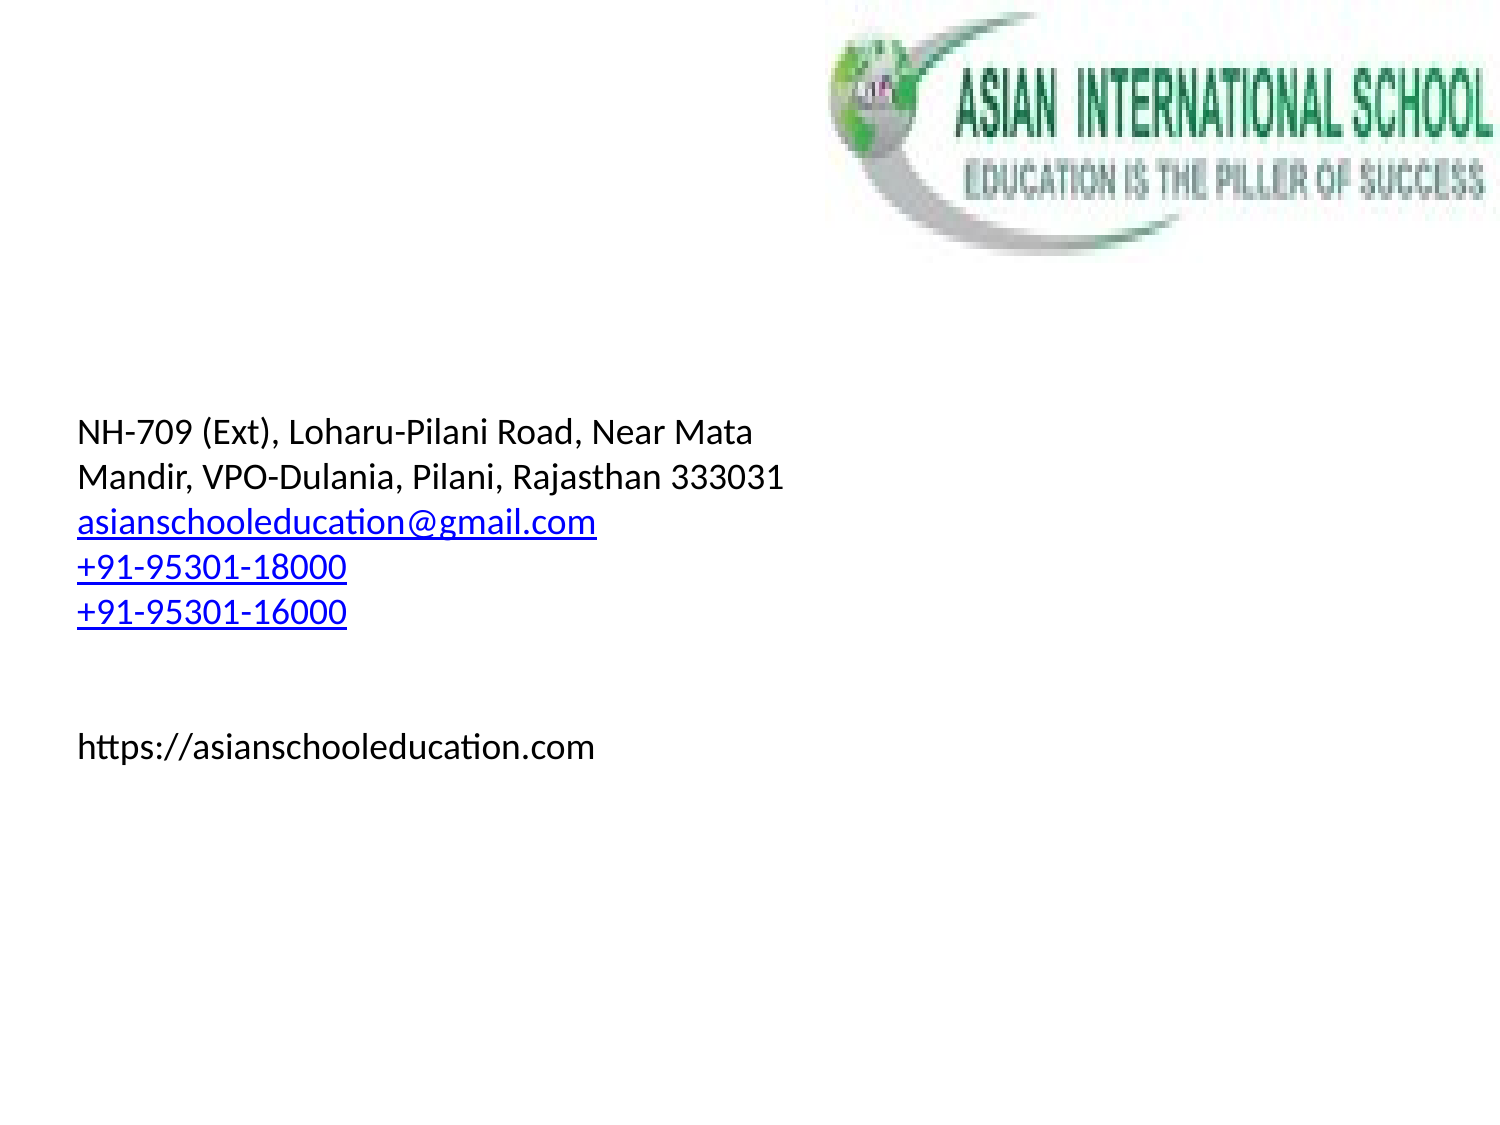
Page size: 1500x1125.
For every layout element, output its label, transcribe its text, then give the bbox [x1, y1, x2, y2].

text_box NH-709 (Ext), Loharu-Pilani Road, Near Mata Mandir, VPO-Dulania, Pilani, Rajasthan 333031 asianschooleducation@gmail.com +91-95301-18000 +91-95301-16000 https://asianschooleducation.com [62, 399, 813, 775]
picture [824, 0, 1500, 263]
